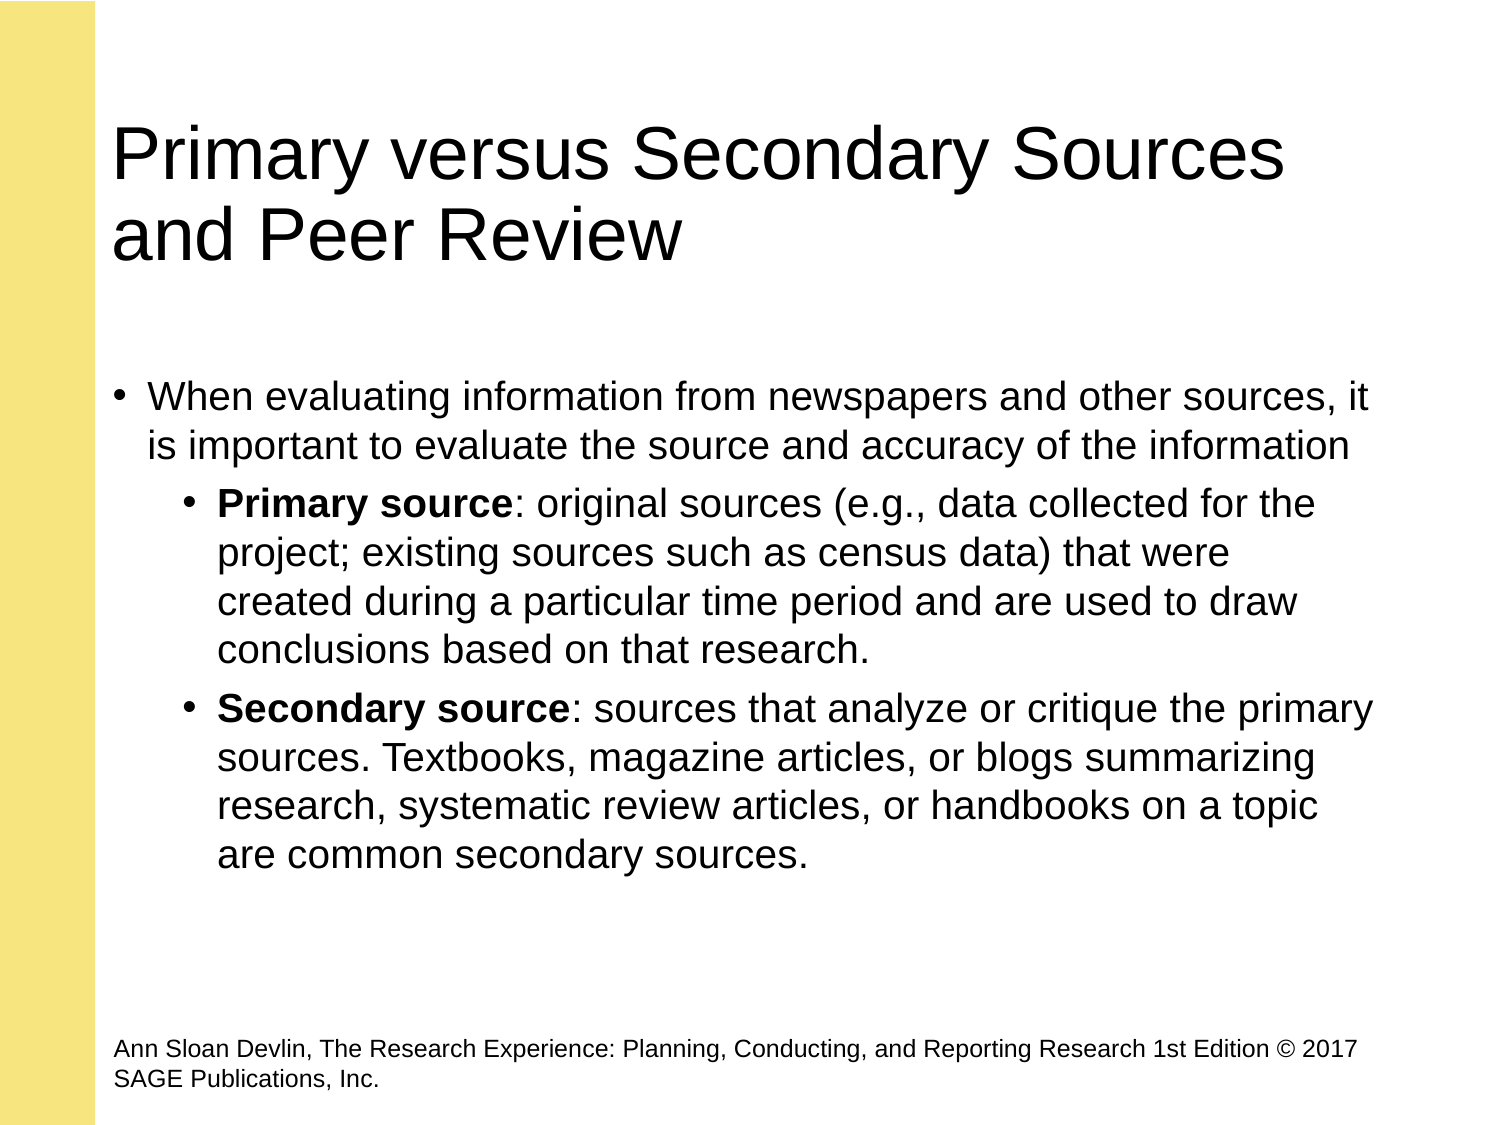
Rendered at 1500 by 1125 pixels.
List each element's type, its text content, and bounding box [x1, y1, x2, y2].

picture [0, 1, 96, 1125]
title Primary versus Secondary Sources and Peer Review [96, 113, 1440, 277]
list When evaluating information from newspapers and other sources, it is important to evaluate the source and accuracy of the information Primary source: original sources (e.g., data collected for the project; existing sources such as census data) that were created during a particular time period and are used to draw conclusions based on that research. Secondary source: sources that analyze or critique the primary sources. Textbooks, magazine articles, or blogs summarizing research, systematic review articles, or handbooks on a topic are common secondary sources. [97, 362, 1390, 937]
